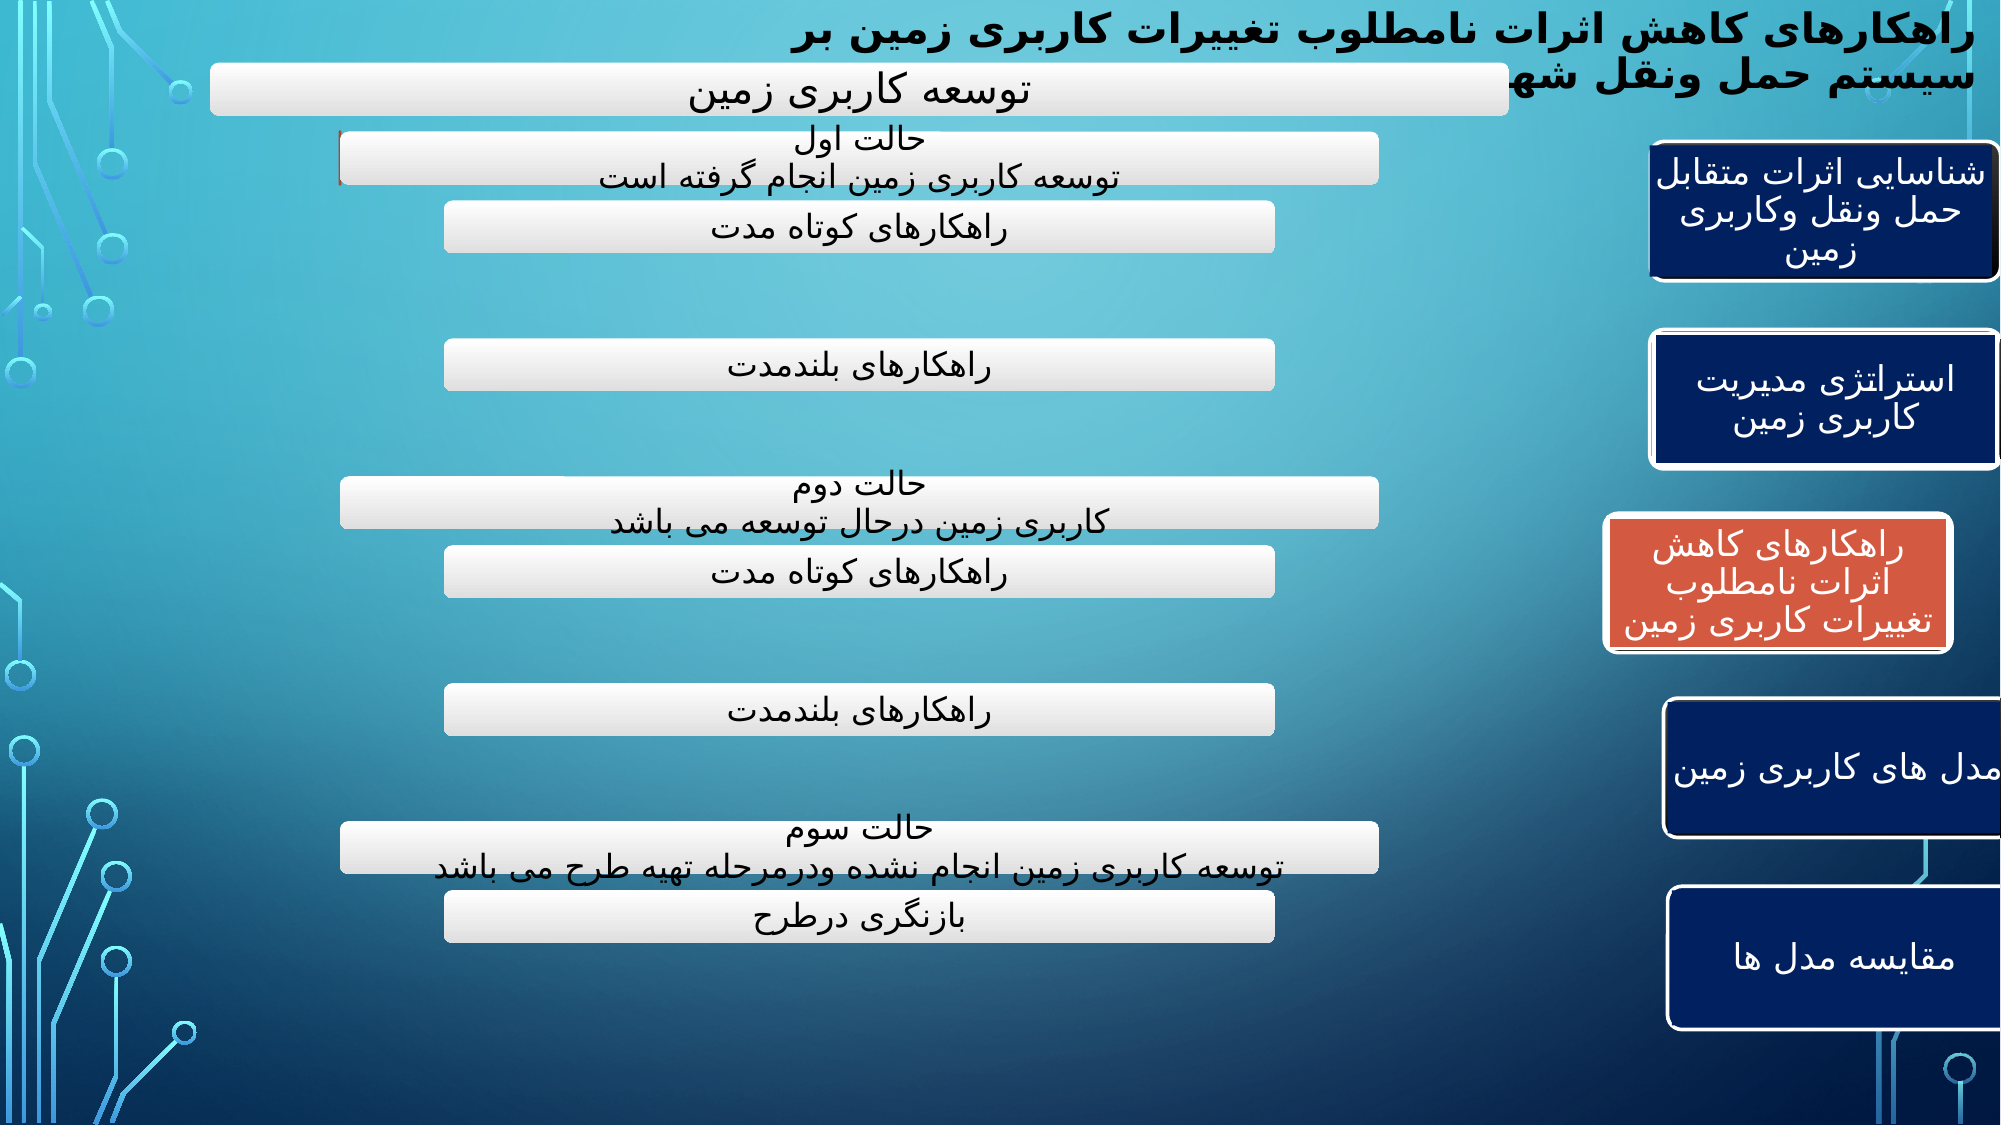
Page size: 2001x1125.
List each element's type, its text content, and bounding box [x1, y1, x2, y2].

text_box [1649, 329, 2000, 470]
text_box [1663, 697, 2000, 838]
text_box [1603, 512, 1953, 653]
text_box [47, 62, 1672, 1082]
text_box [1667, 886, 2000, 1030]
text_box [1649, 141, 2000, 281]
text_box راهکارهای کاهش اثرات نامطلوب تغییرات کاربری زمین بر سیستم حمل ونقل شهری [747, 0, 1992, 106]
